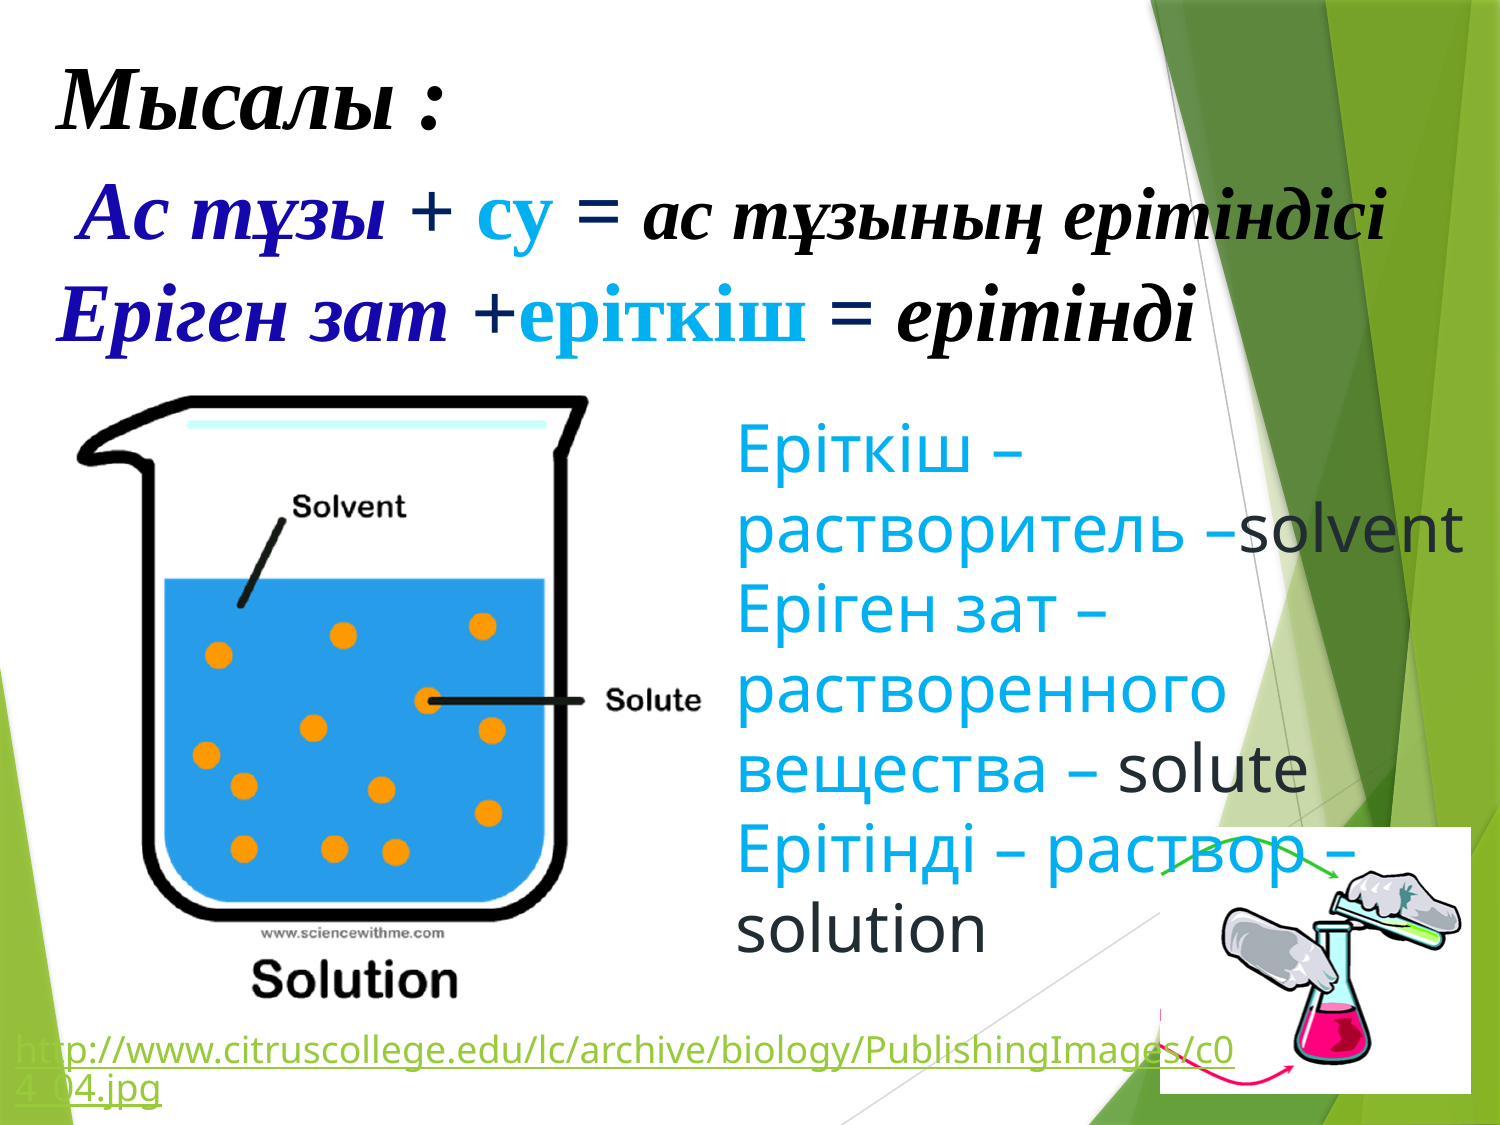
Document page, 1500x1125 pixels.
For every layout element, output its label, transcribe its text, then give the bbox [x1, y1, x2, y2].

picture [1159, 826, 1471, 1095]
text_box Мысалы : Ас тұзы + су = ас тұзының ерітіндісі Еріген зат +еріткіш = ерітінді [41, 30, 1471, 366]
picture [58, 362, 721, 1026]
text_box http://www.citruscollege.edu/lc/archive/biology/PublishingImages/c04_04.jpg [0, 1018, 1266, 1125]
text_box Еріткіш – растворитель –solvent Еріген зат – растворенного вещества – solute Ерітінді – раствор – solution [727, 398, 1500, 973]
